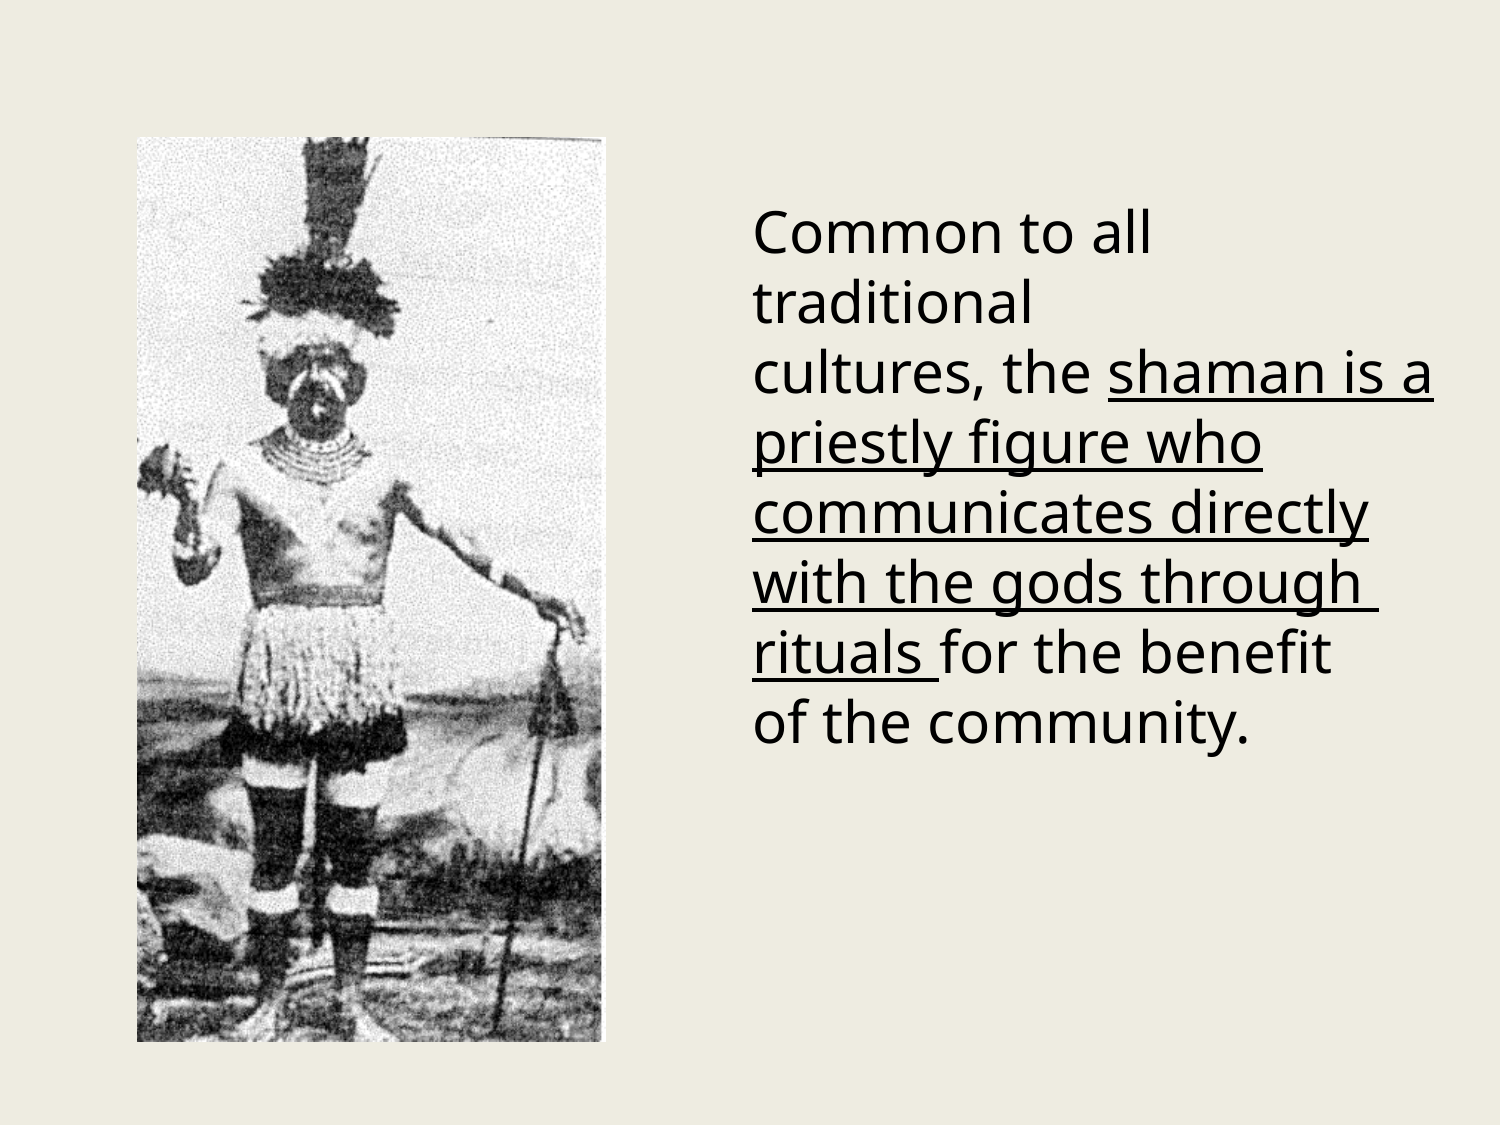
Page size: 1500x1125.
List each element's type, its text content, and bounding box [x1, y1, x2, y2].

text_box Common to all traditional cultures, the shaman is a priestly figure who communicates directly with the gods through rituals for the benefit of the community. [737, 187, 1450, 762]
picture [137, 137, 606, 1042]
